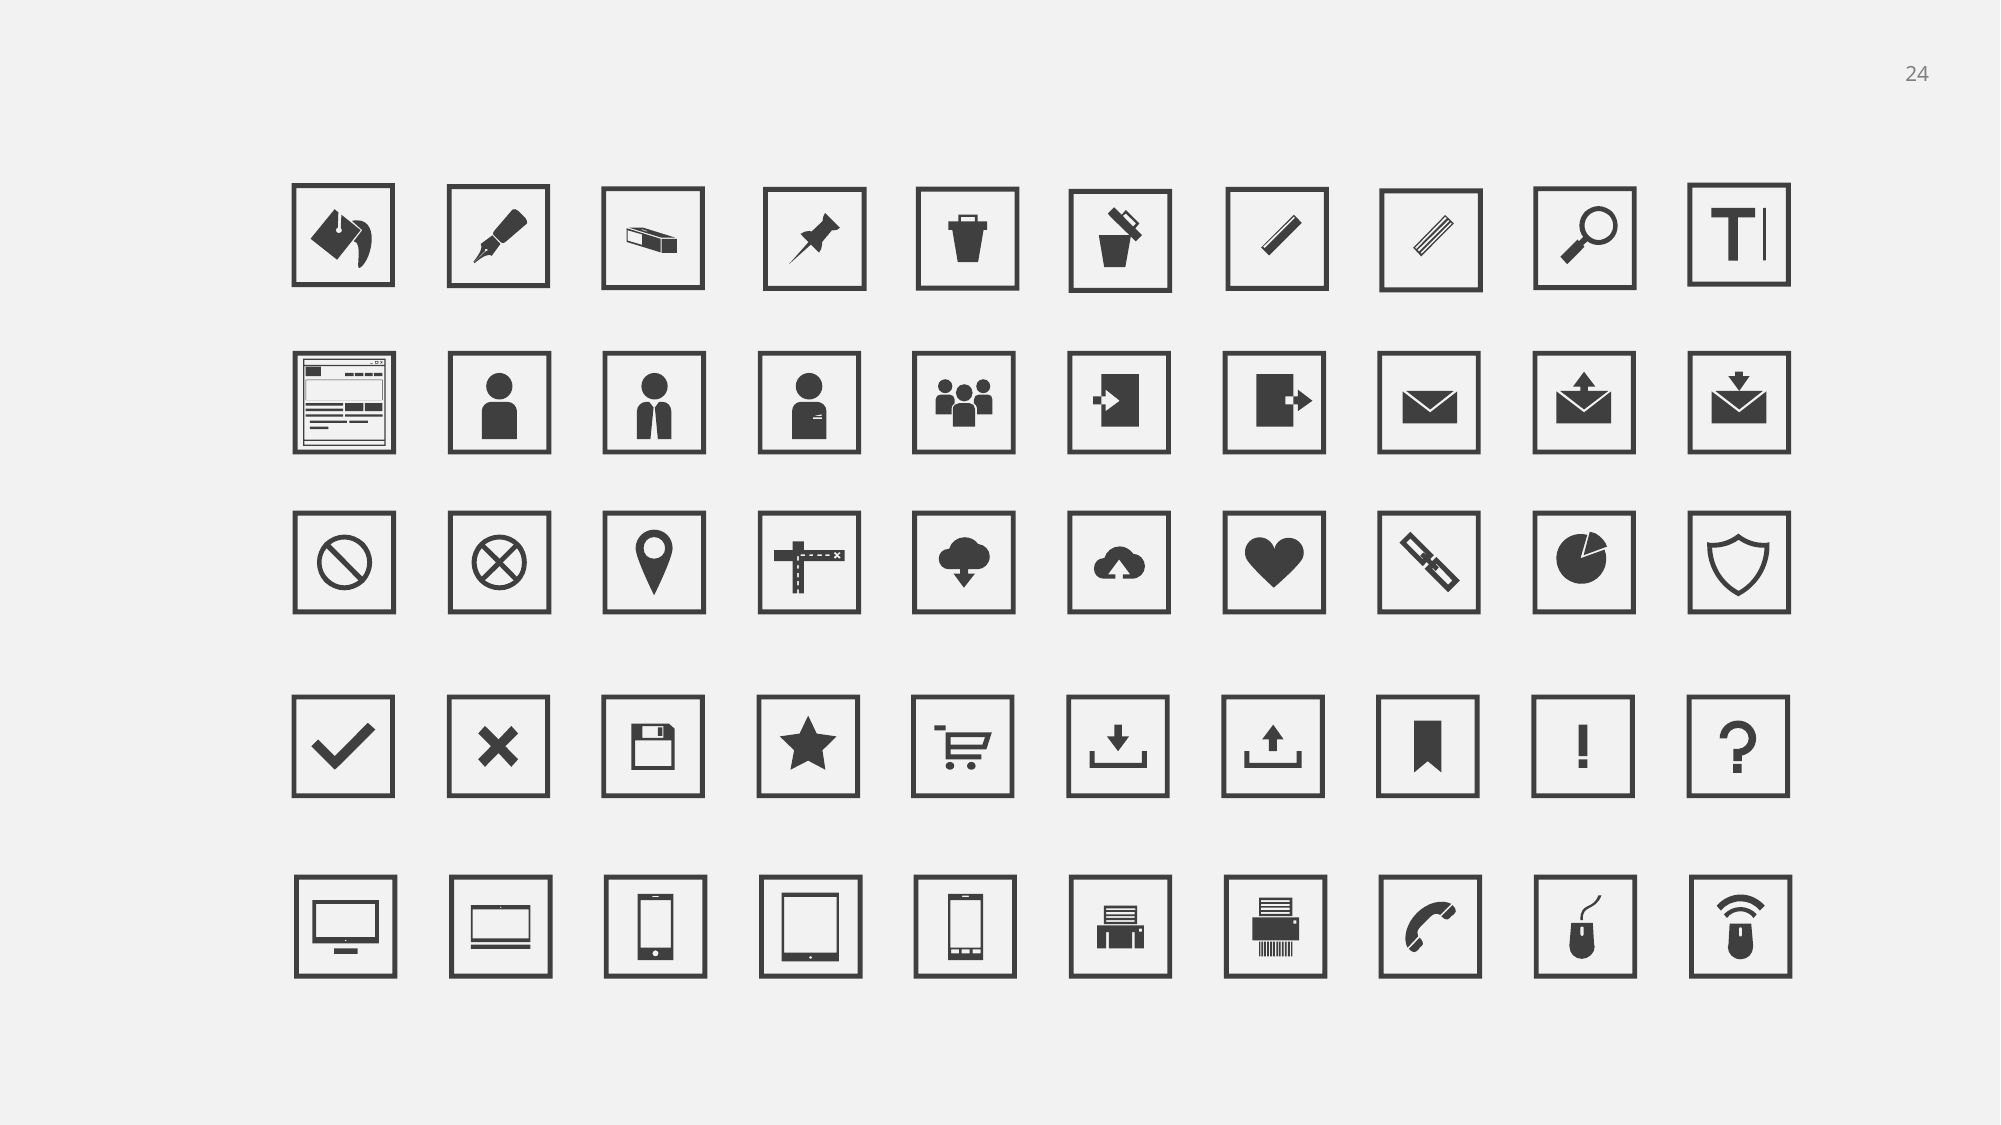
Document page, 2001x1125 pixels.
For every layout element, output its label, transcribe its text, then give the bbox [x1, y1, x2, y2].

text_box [1376, 694, 1480, 799]
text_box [291, 694, 395, 799]
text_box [1221, 694, 1325, 799]
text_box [1225, 186, 1329, 291]
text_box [757, 350, 862, 455]
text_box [1686, 694, 1790, 799]
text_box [294, 874, 398, 979]
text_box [602, 350, 706, 455]
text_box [1068, 188, 1172, 293]
slide_number 24 [1881, 53, 1953, 118]
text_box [1066, 694, 1170, 799]
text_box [911, 694, 1015, 799]
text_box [446, 184, 551, 288]
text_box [1533, 186, 1637, 291]
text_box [1689, 874, 1793, 979]
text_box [1377, 350, 1481, 455]
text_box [602, 510, 706, 615]
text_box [1532, 510, 1636, 615]
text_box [1222, 510, 1327, 615]
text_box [756, 694, 860, 799]
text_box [1379, 188, 1483, 293]
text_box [912, 350, 1016, 455]
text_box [757, 510, 862, 615]
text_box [763, 186, 867, 291]
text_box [601, 186, 705, 291]
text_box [912, 510, 1016, 615]
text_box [1223, 874, 1328, 979]
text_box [1533, 874, 1638, 979]
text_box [447, 510, 552, 615]
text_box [1378, 874, 1483, 979]
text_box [292, 510, 397, 615]
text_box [449, 874, 553, 979]
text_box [1687, 350, 1792, 455]
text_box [1532, 350, 1636, 455]
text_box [601, 694, 705, 799]
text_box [1067, 510, 1171, 615]
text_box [446, 694, 551, 799]
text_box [292, 350, 397, 455]
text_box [1067, 350, 1171, 455]
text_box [1068, 874, 1173, 979]
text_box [603, 874, 708, 979]
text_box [1222, 350, 1327, 455]
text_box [1687, 182, 1791, 287]
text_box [759, 874, 863, 979]
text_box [1687, 510, 1792, 615]
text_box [1531, 694, 1635, 799]
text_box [291, 183, 395, 288]
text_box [913, 874, 1017, 979]
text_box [447, 350, 552, 455]
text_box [1377, 510, 1481, 615]
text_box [915, 186, 1020, 291]
